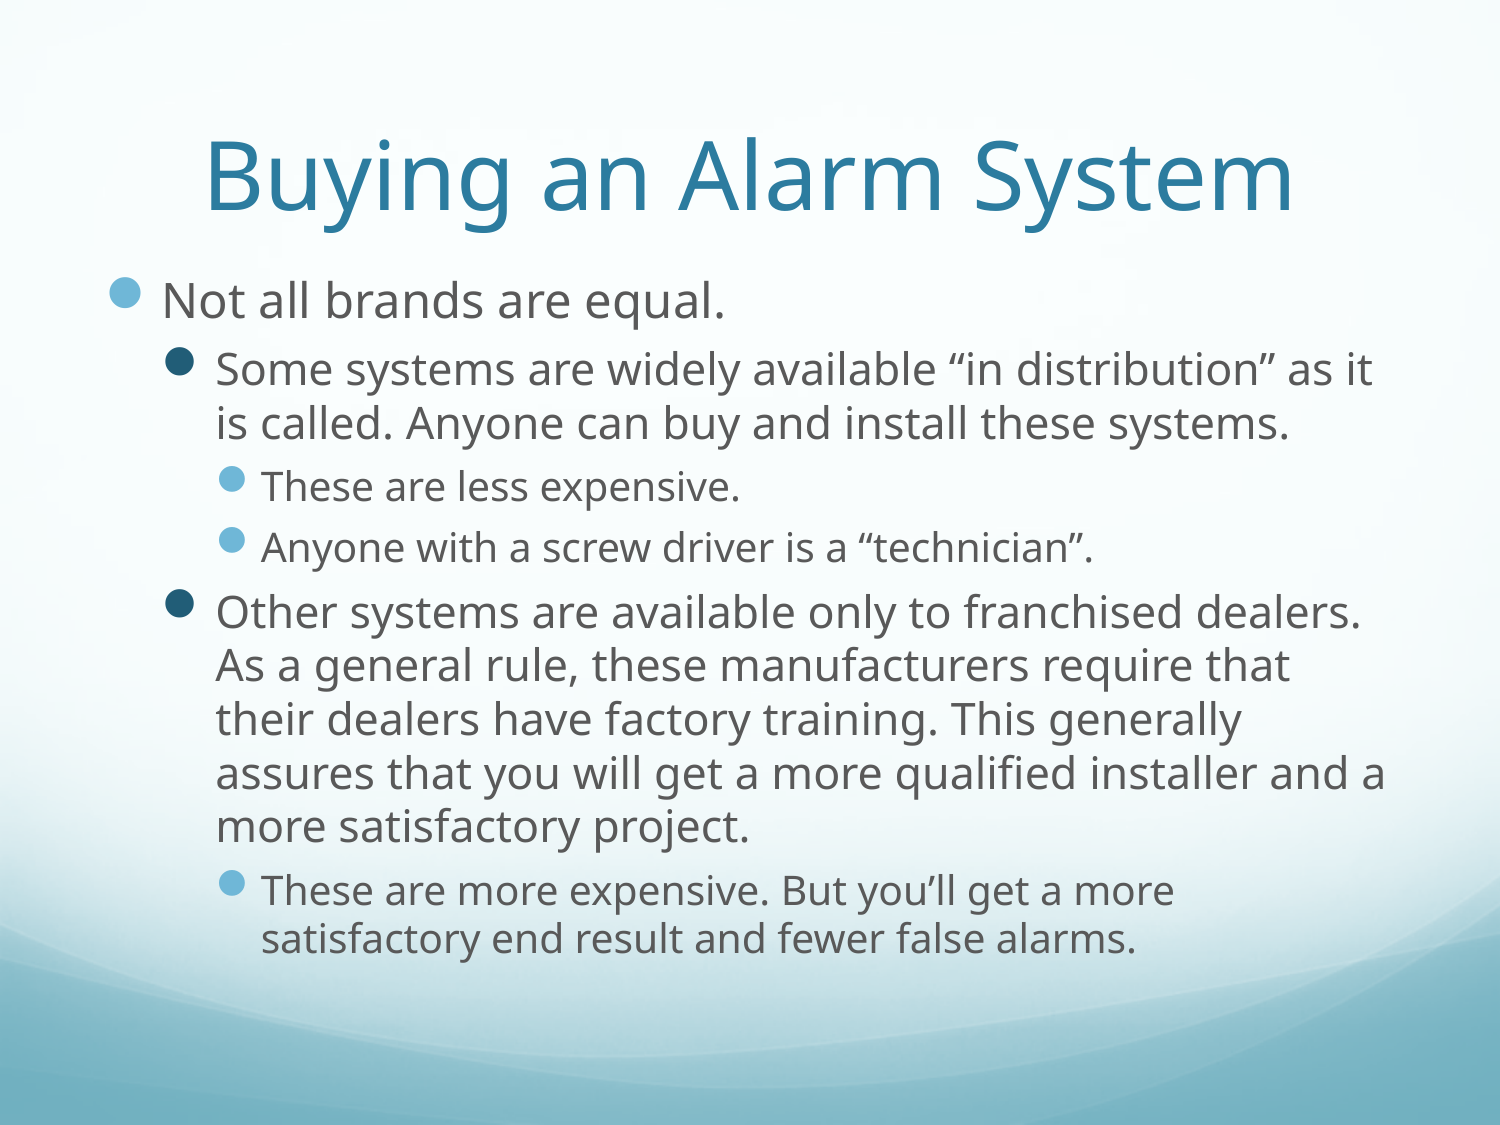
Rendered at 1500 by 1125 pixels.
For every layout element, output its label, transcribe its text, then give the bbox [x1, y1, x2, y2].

title Buying an Alarm System [90, 17, 1410, 237]
list Not all brands are equal. Some systems are widely available “in distribution” as it is called. Anyone can buy and install these systems. These are less expensive. Anyone with a screw driver is a “technician”. Other systems are available only to franchised dealers. As a general rule, these manufacturers require that their dealers have factory training. This generally assures that you will get a more qualified installer and a more satisfactory project. These are more expensive. But you’ll get a more satisfactory end result and fewer false alarms. [90, 262, 1410, 975]
